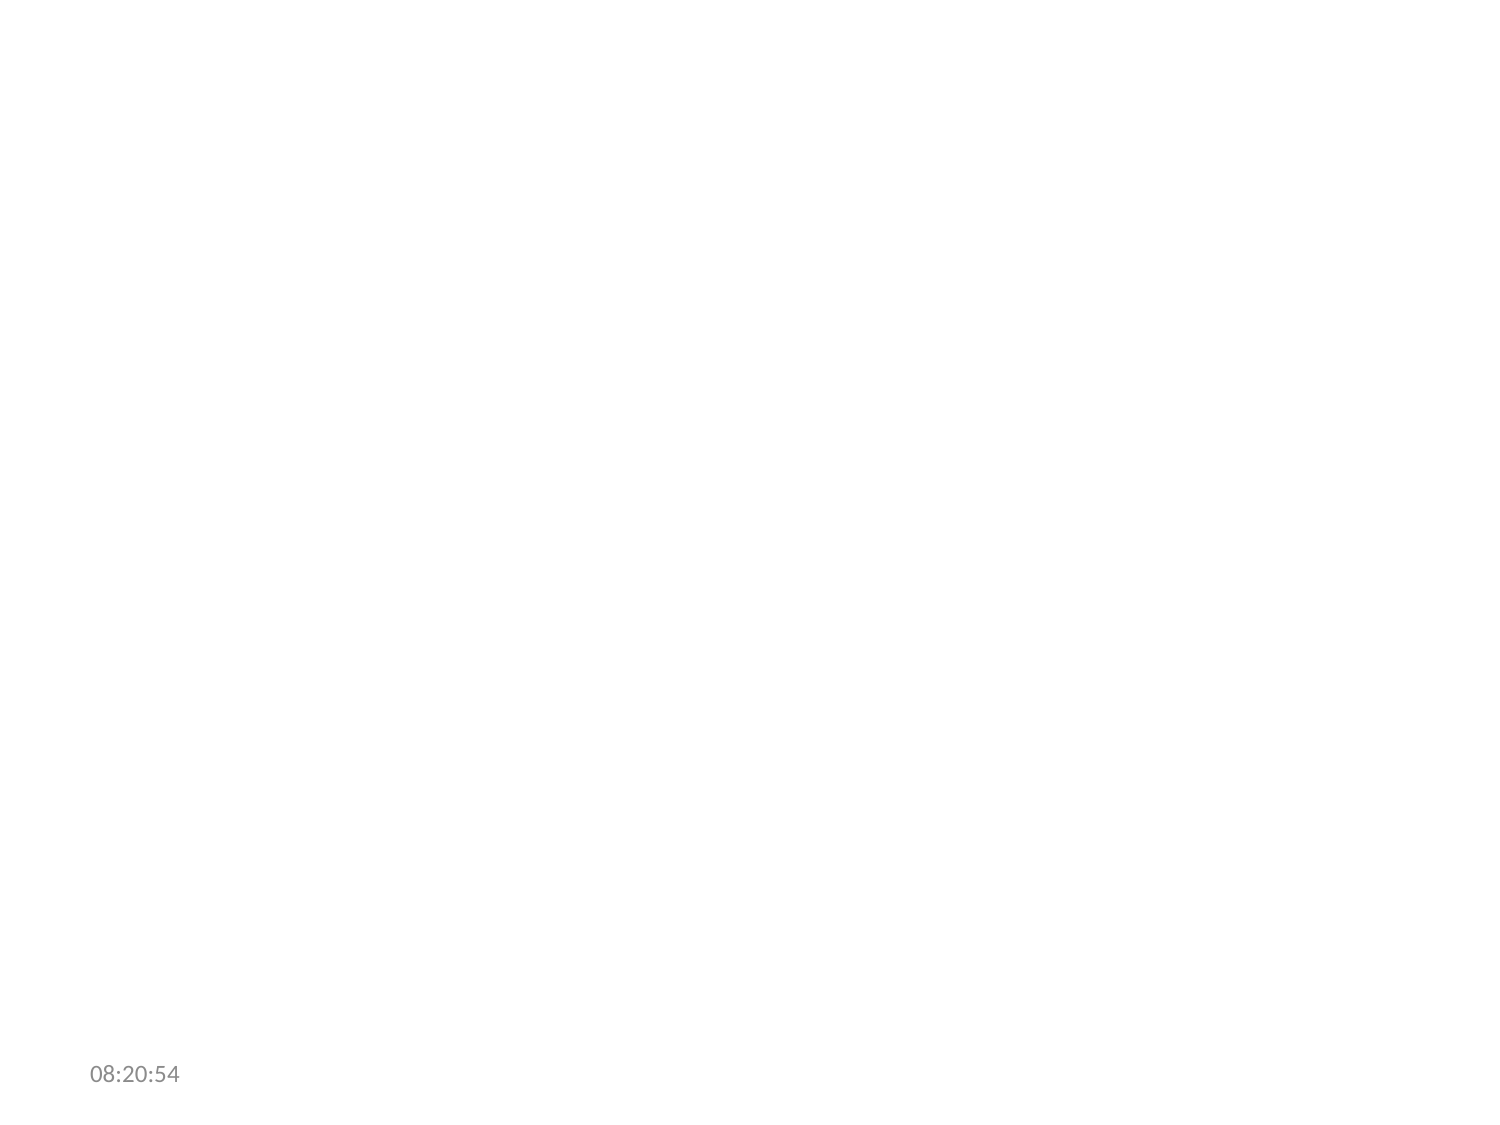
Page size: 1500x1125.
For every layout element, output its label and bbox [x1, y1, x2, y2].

slide_number [75, 1042, 425, 1103]
